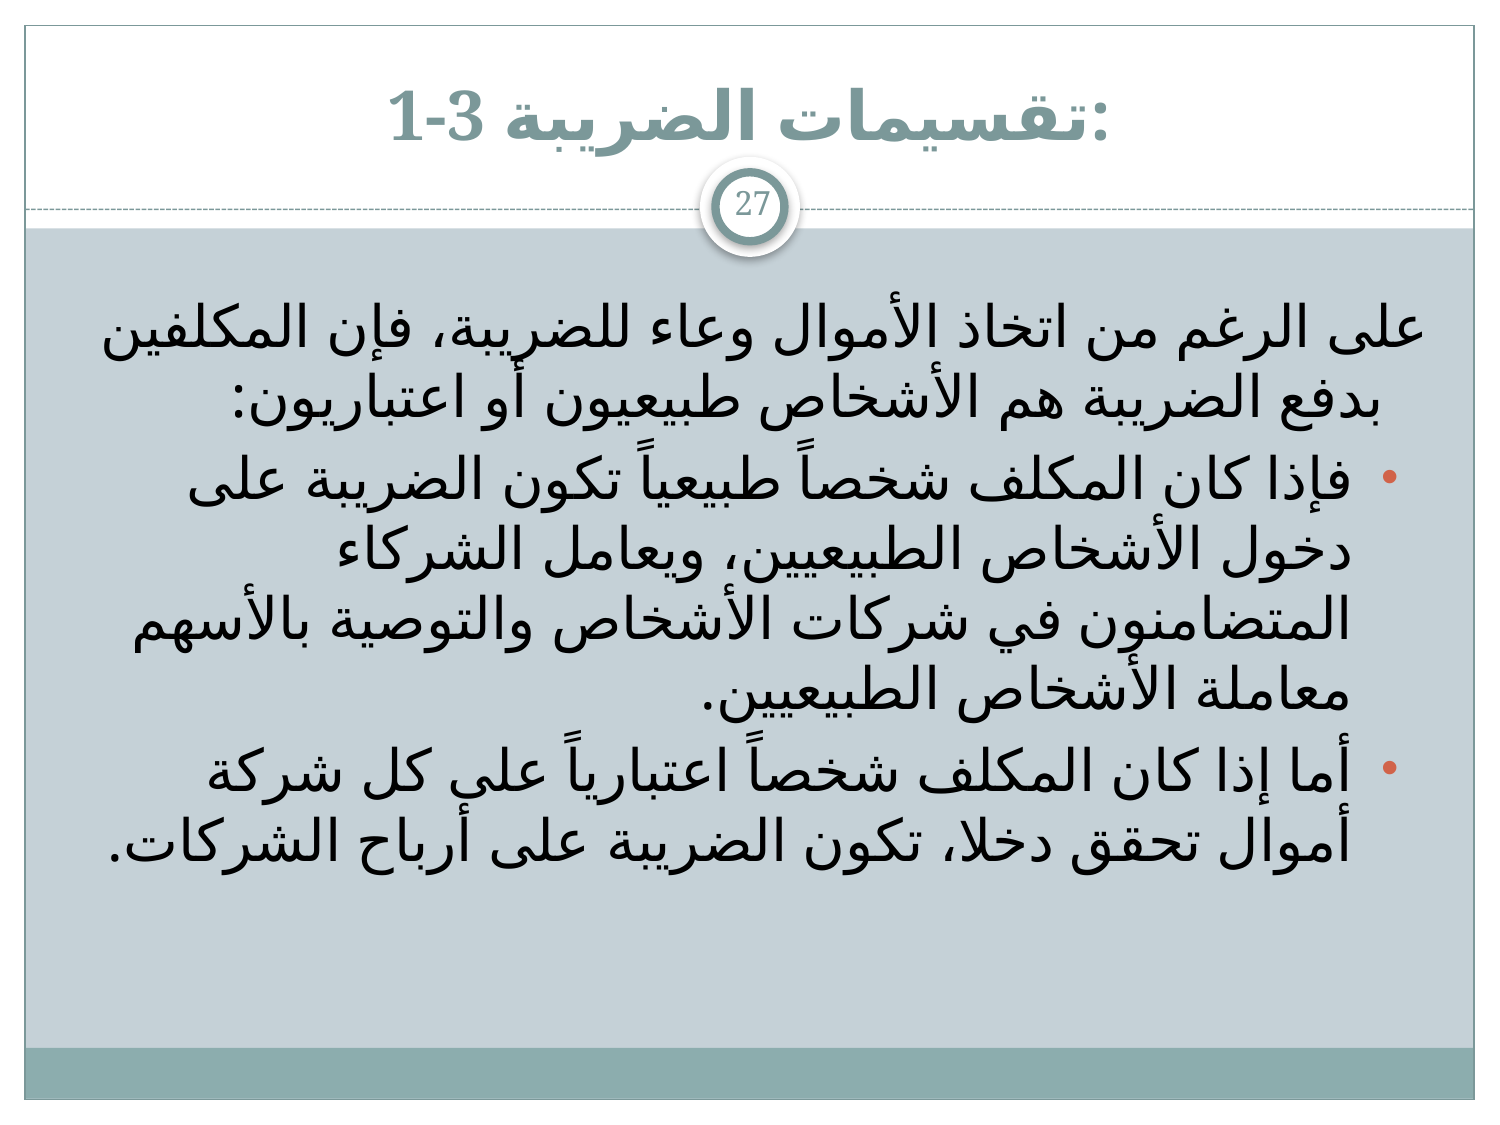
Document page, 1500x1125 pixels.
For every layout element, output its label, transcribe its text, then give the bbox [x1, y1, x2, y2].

slide_number 27 [715, 168, 791, 241]
title 1-3 تقسيمات الضريبة: [49, 37, 1450, 162]
list على الرغم من اتخاذ الأموال وعاء للضريبة، فإن المكلفين بدفع الضريبة هم الأشخاص طبيعيون أو اعتباريون: فإذا كان المكلف شخصاً طبيعياً تكون الضريبة على دخول الأشخاص الطبيعيين، ويعامل الشركاء المتضامنون في شركات الأشخاص والتوصية بالأسهم معاملة الأشخاص الطبيعيين. أما إذا كان المكلف شخصاً اعتبارياً على كل شركة أموال تحقق دخلا، تكون الضريبة على أرباح الشركات. [49, 250, 1445, 1001]
